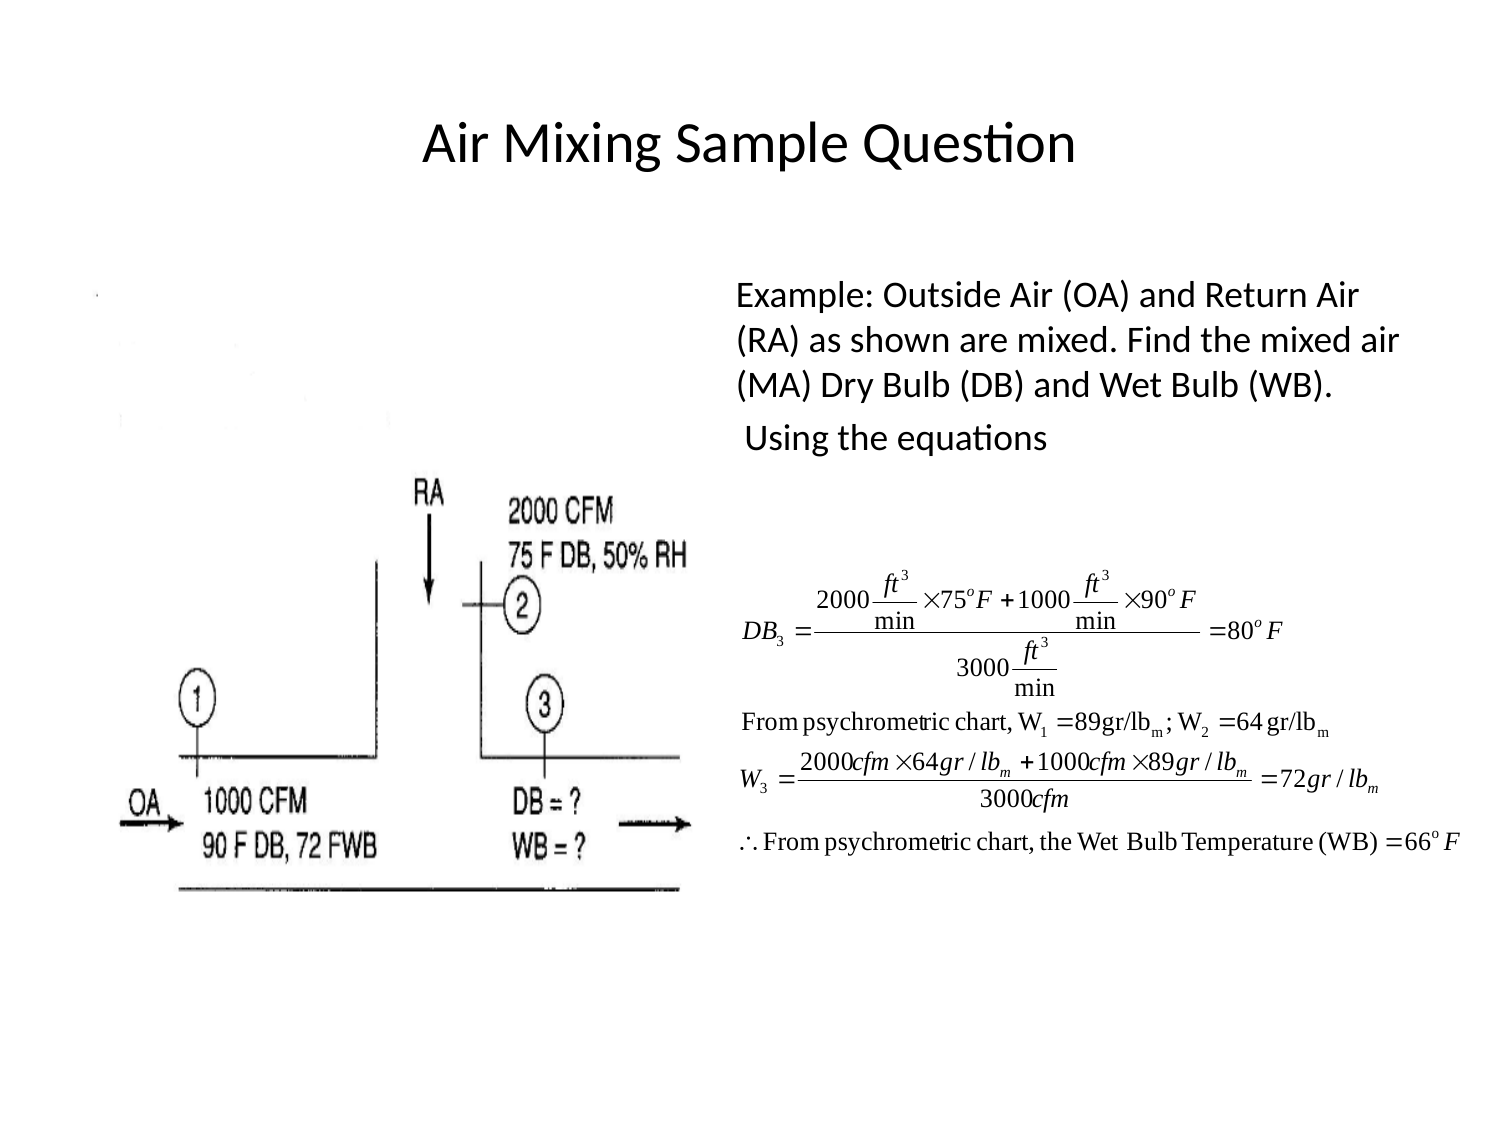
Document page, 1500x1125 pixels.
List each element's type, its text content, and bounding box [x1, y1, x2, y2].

picture [83, 287, 722, 976]
list Example: Outside Air (OA) and Return Air (RA) as shown are mixed. Find the mixed air (MA) Dry Bulb (DB) and Wet Bulb (WB). Using the equations [720, 262, 1425, 1013]
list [737, 562, 1467, 863]
title Air Mixing Sample Question [75, 45, 1425, 233]
